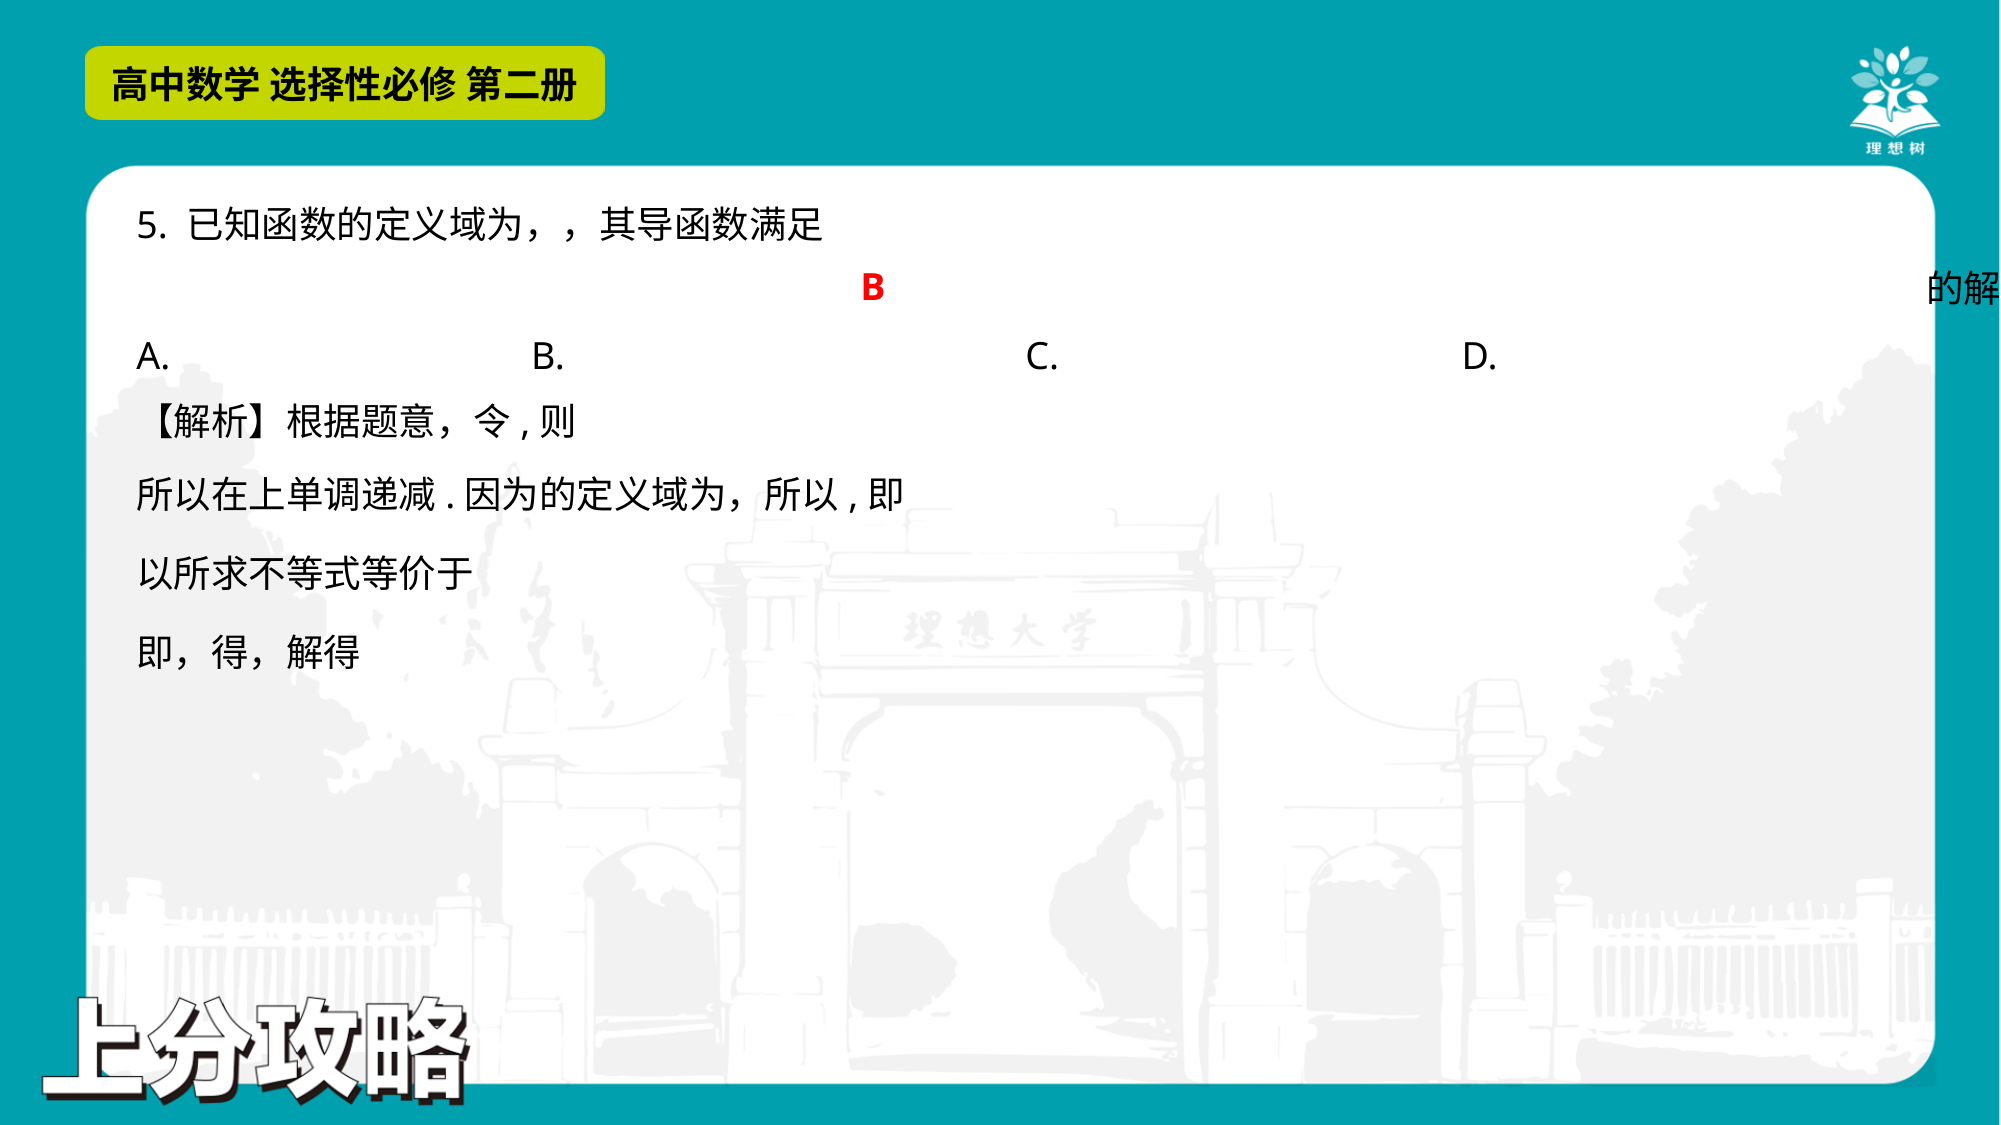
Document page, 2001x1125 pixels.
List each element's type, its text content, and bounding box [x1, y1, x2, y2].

text_box B [845, 243, 901, 302]
picture [0, 0, 2000, 1125]
